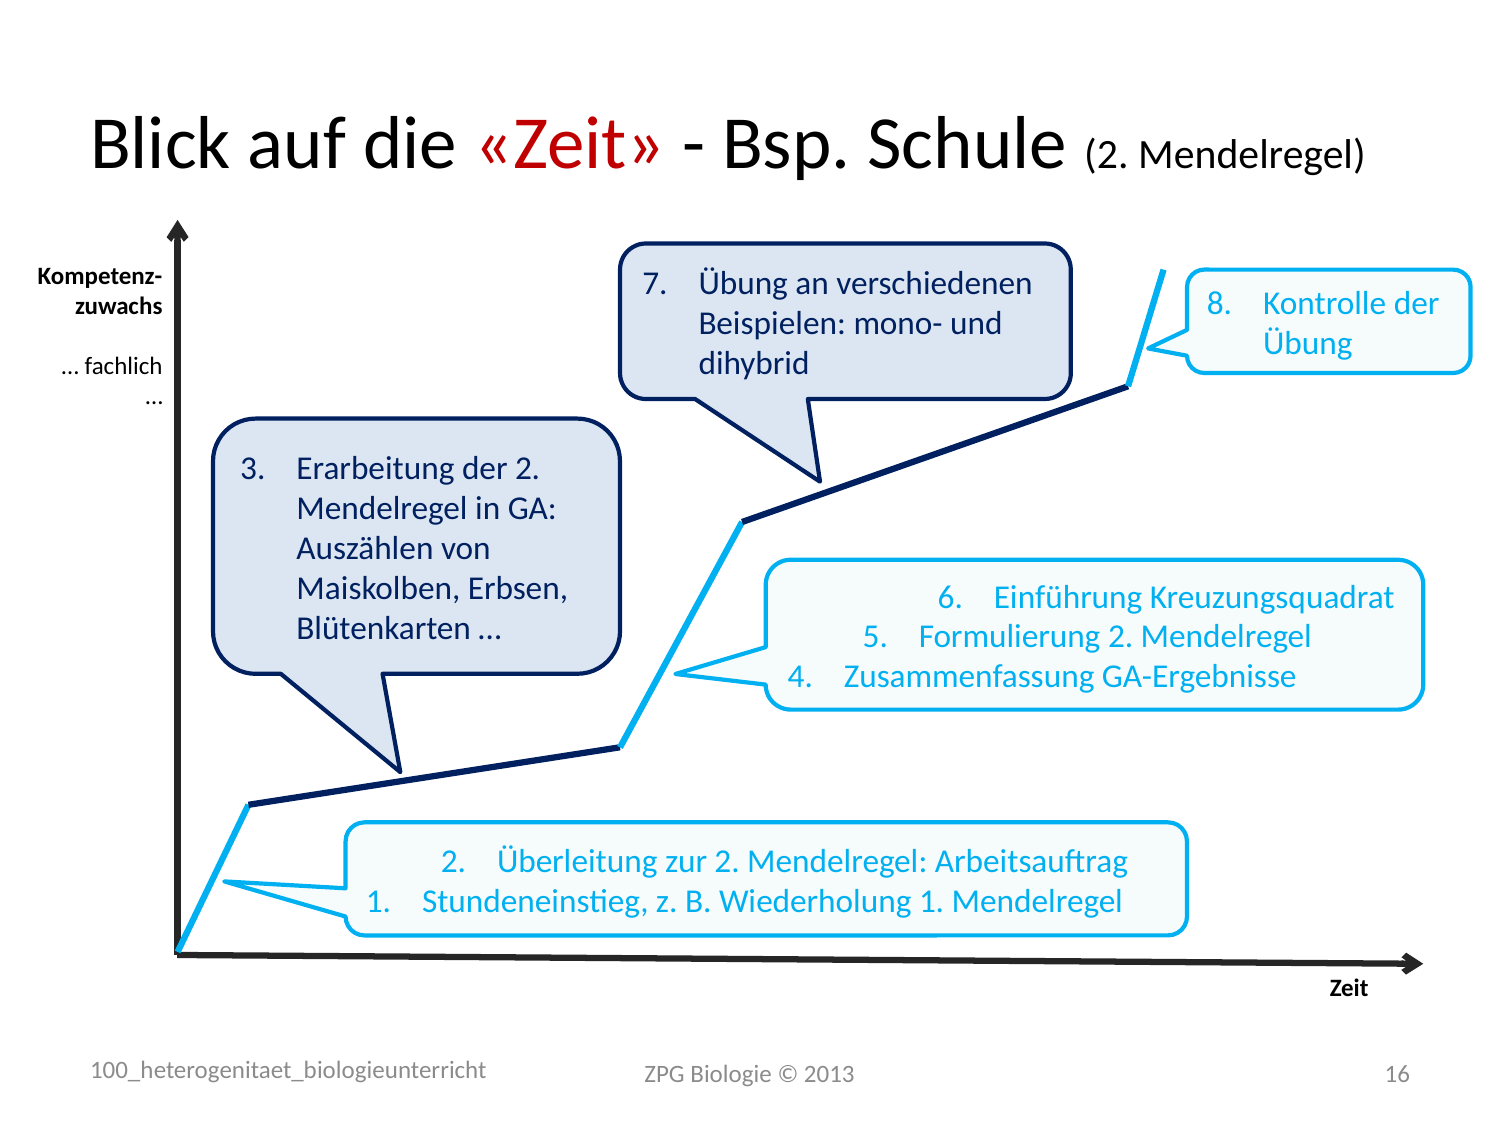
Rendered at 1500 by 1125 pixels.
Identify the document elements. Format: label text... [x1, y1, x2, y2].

title Blick auf die «Zeit» - Bsp. Schule (2. Mendelregel) [75, 45, 1425, 233]
text_box Kontrolle der Übung [1168, 267, 1473, 376]
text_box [741, 385, 1129, 523]
text_box Zeit [1314, 972, 1410, 1009]
text_box Kompetenz- zuwachs … fachlich … [0, 252, 173, 417]
slide_number 100_heterogenitaet_biologieunterricht [75, 1035, 526, 1103]
text_box Übung an verschiedenen Beispielen: mono- und dihybrid [617, 241, 1073, 429]
text_box Erarbeitung der 2. Mendelregel in GA: Auszählen von Maiskolben, Erbsen, Blütenkarten … [210, 416, 623, 745]
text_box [177, 804, 249, 953]
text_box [619, 521, 743, 748]
text_box Überleitung zur 2. Mendelregel: Arbeitsauftrag Stundeneinstieg, z. B. Wiederholung 1. Mendelregel [253, 820, 1190, 938]
text_box Einführung Kreuzungsquadrat Formulierung 2. Mendelregel Zusammenfassung GA-Ergebnisse [746, 557, 1426, 712]
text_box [248, 746, 621, 805]
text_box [1127, 269, 1164, 387]
slide_number 16 [1074, 1042, 1425, 1103]
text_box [176, 954, 1424, 964]
footer ZPG Biologie © 2013 [526, 1042, 988, 1103]
